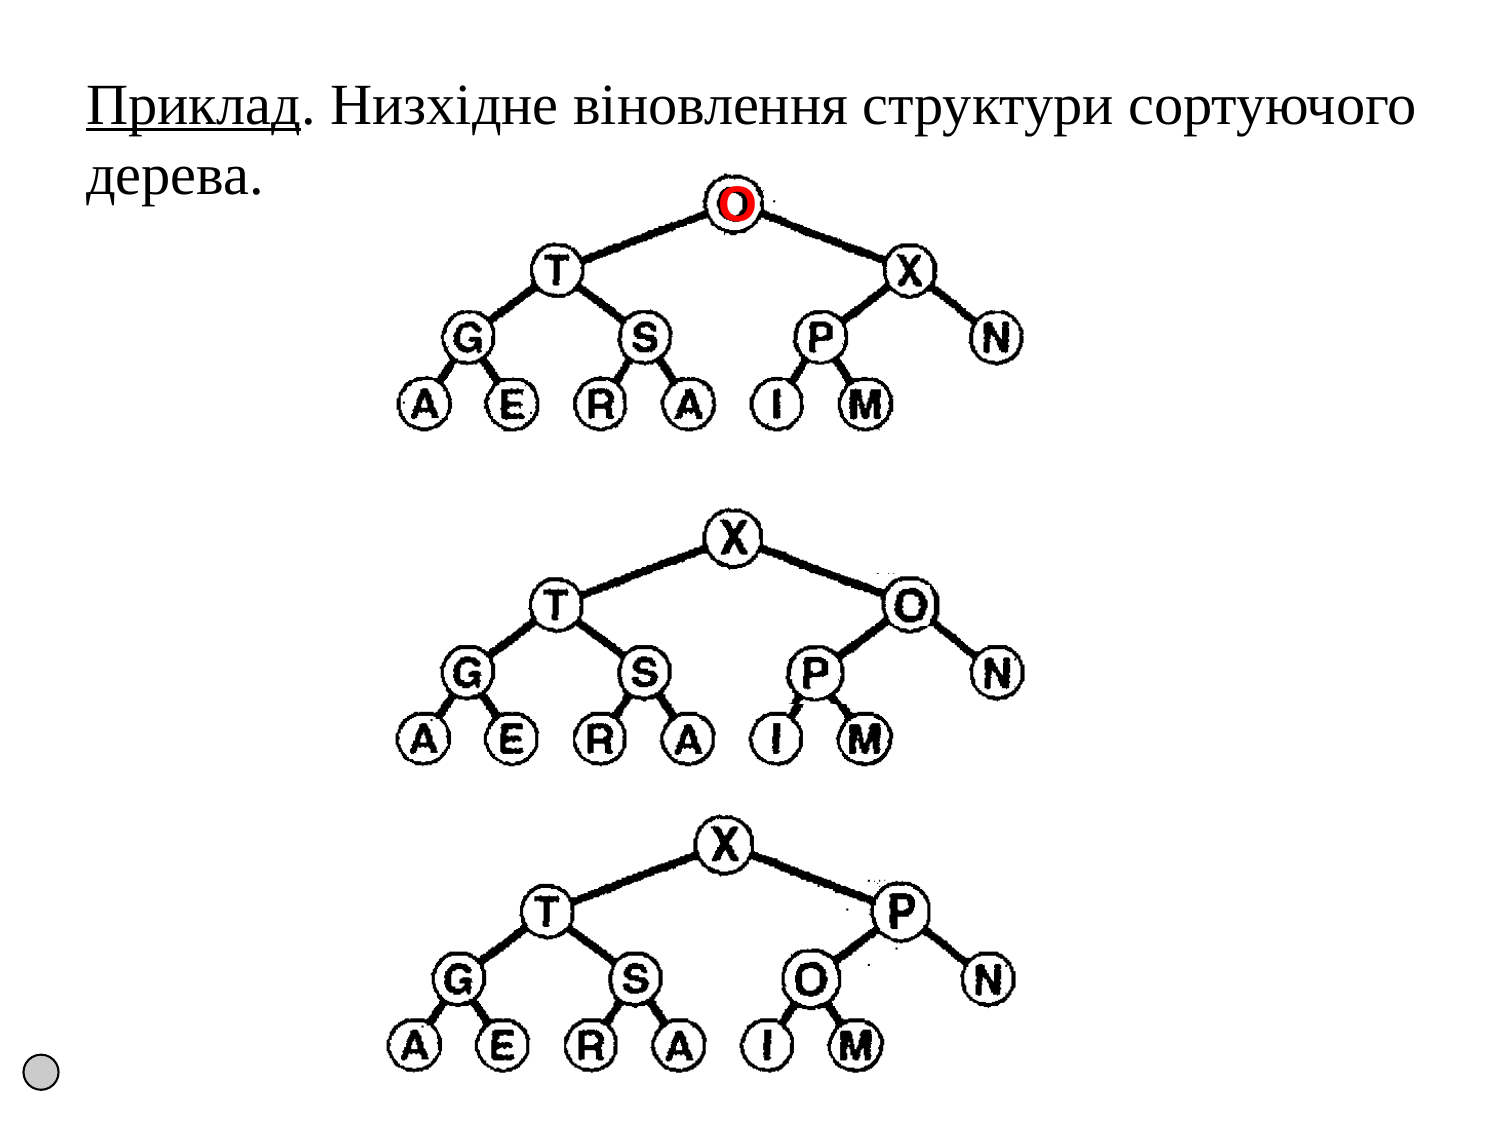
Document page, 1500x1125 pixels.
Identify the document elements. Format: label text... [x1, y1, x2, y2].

text_box [23, 1054, 59, 1090]
list Приклад. Низхідне віновлення структури сортуючого дерева. [0, 58, 1500, 223]
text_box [374, 152, 1044, 1092]
